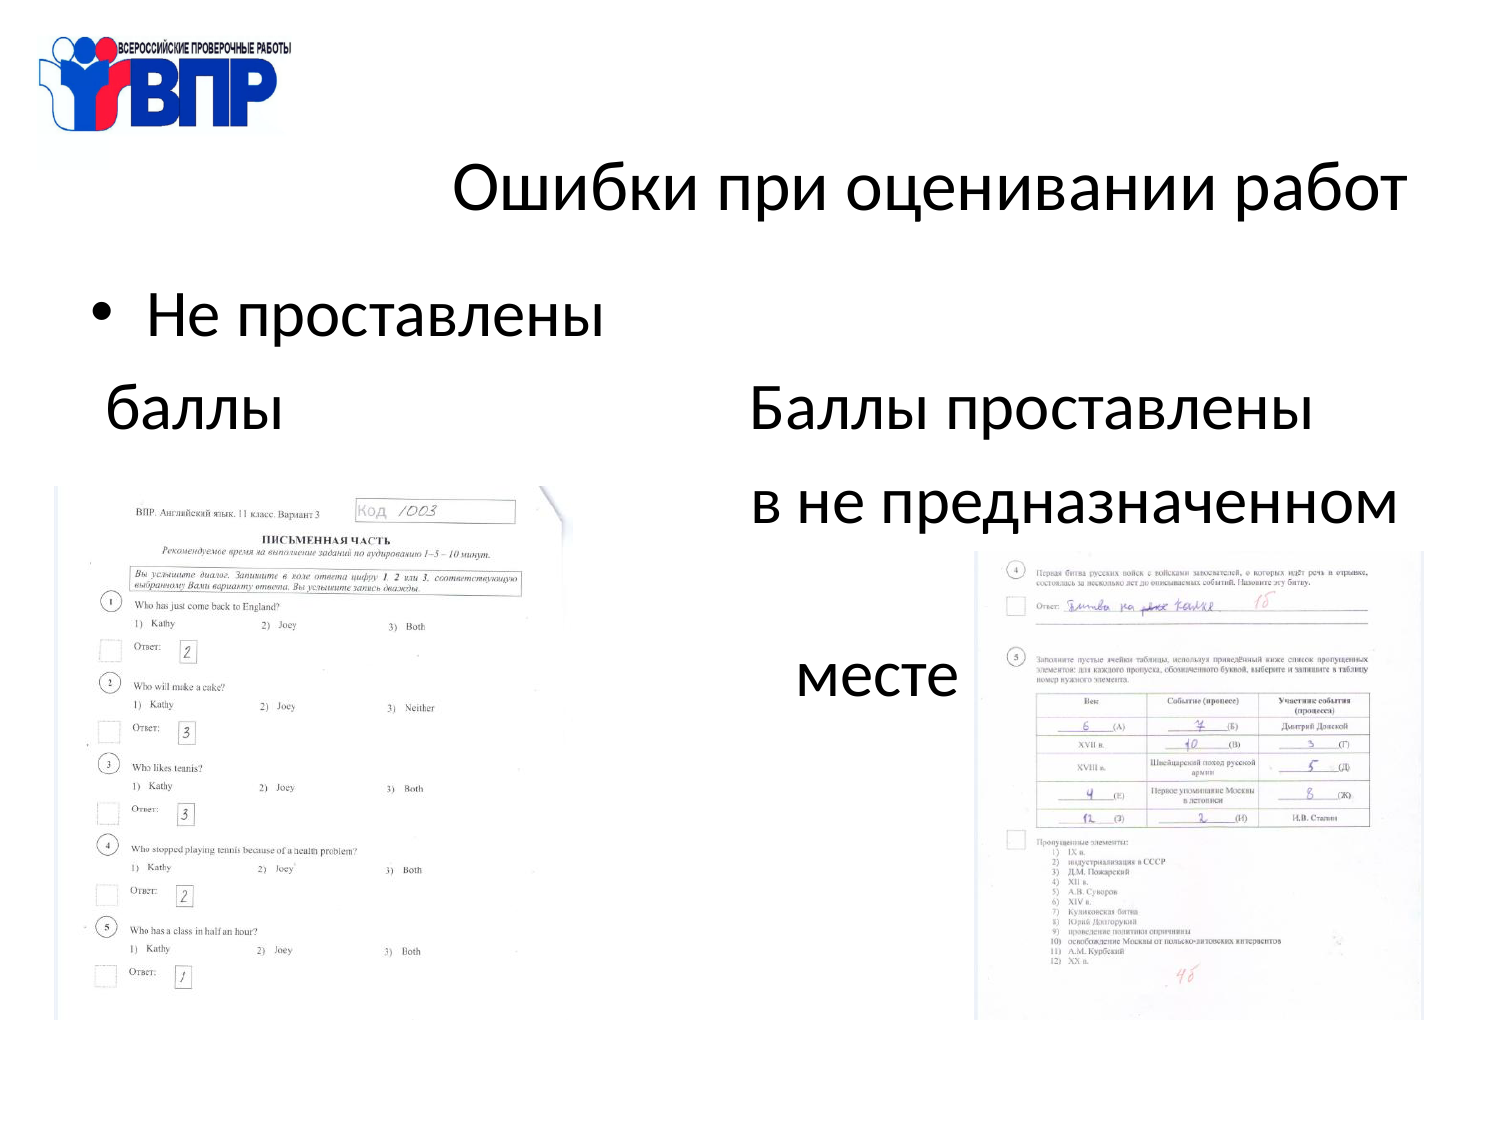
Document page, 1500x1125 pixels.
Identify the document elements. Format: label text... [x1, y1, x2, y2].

picture [37, 0, 292, 170]
picture [54, 486, 574, 1020]
title Ошибки при оценивании работ [75, 45, 1425, 233]
picture [974, 551, 1424, 1020]
list Не проставлены баллы Баллы проставлены в не предназначенном месте [75, 262, 1425, 1005]
